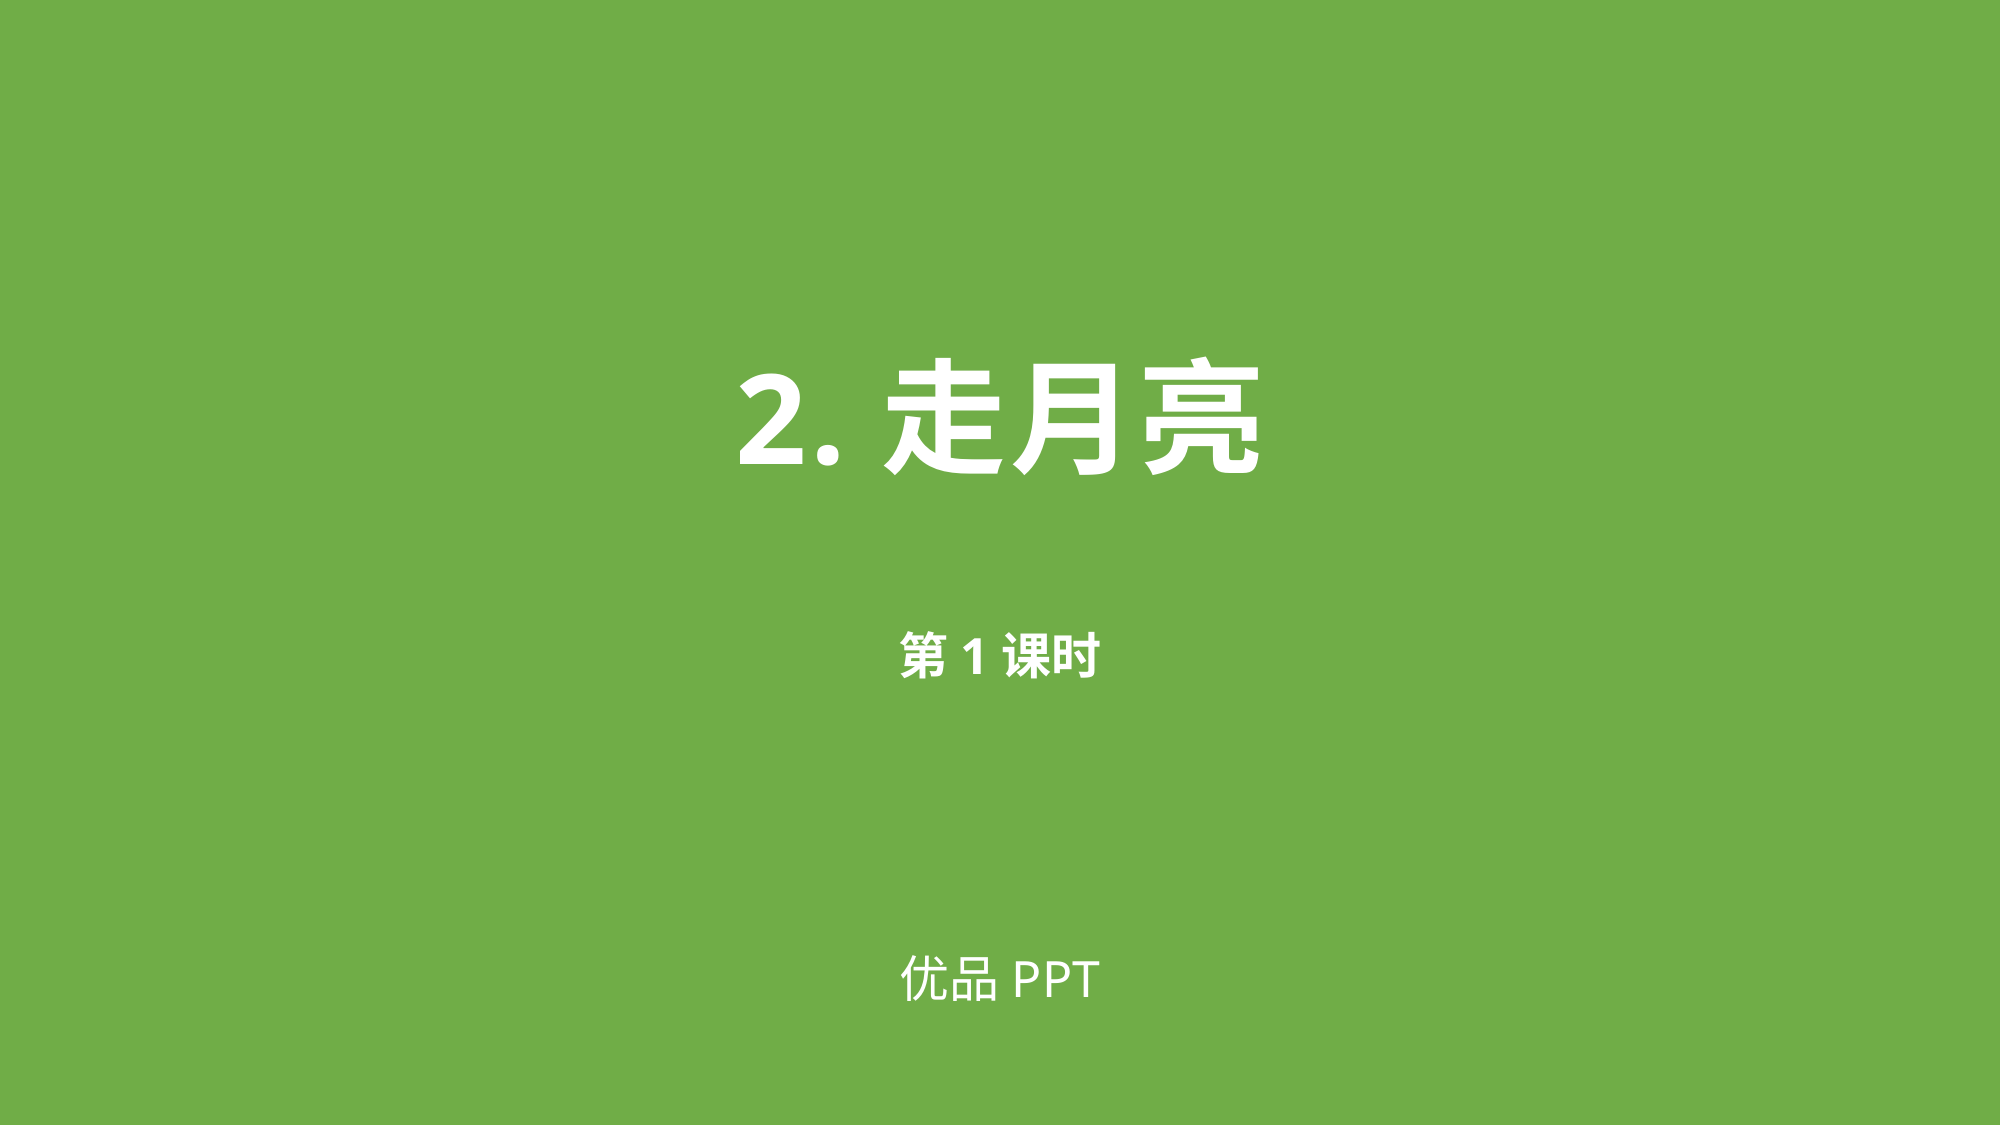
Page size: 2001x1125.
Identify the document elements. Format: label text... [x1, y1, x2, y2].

text_box 优品PPT [249, 934, 1750, 1016]
subtitle 第1课时 [861, 616, 1139, 682]
title 2.走月亮 [249, 332, 1750, 493]
